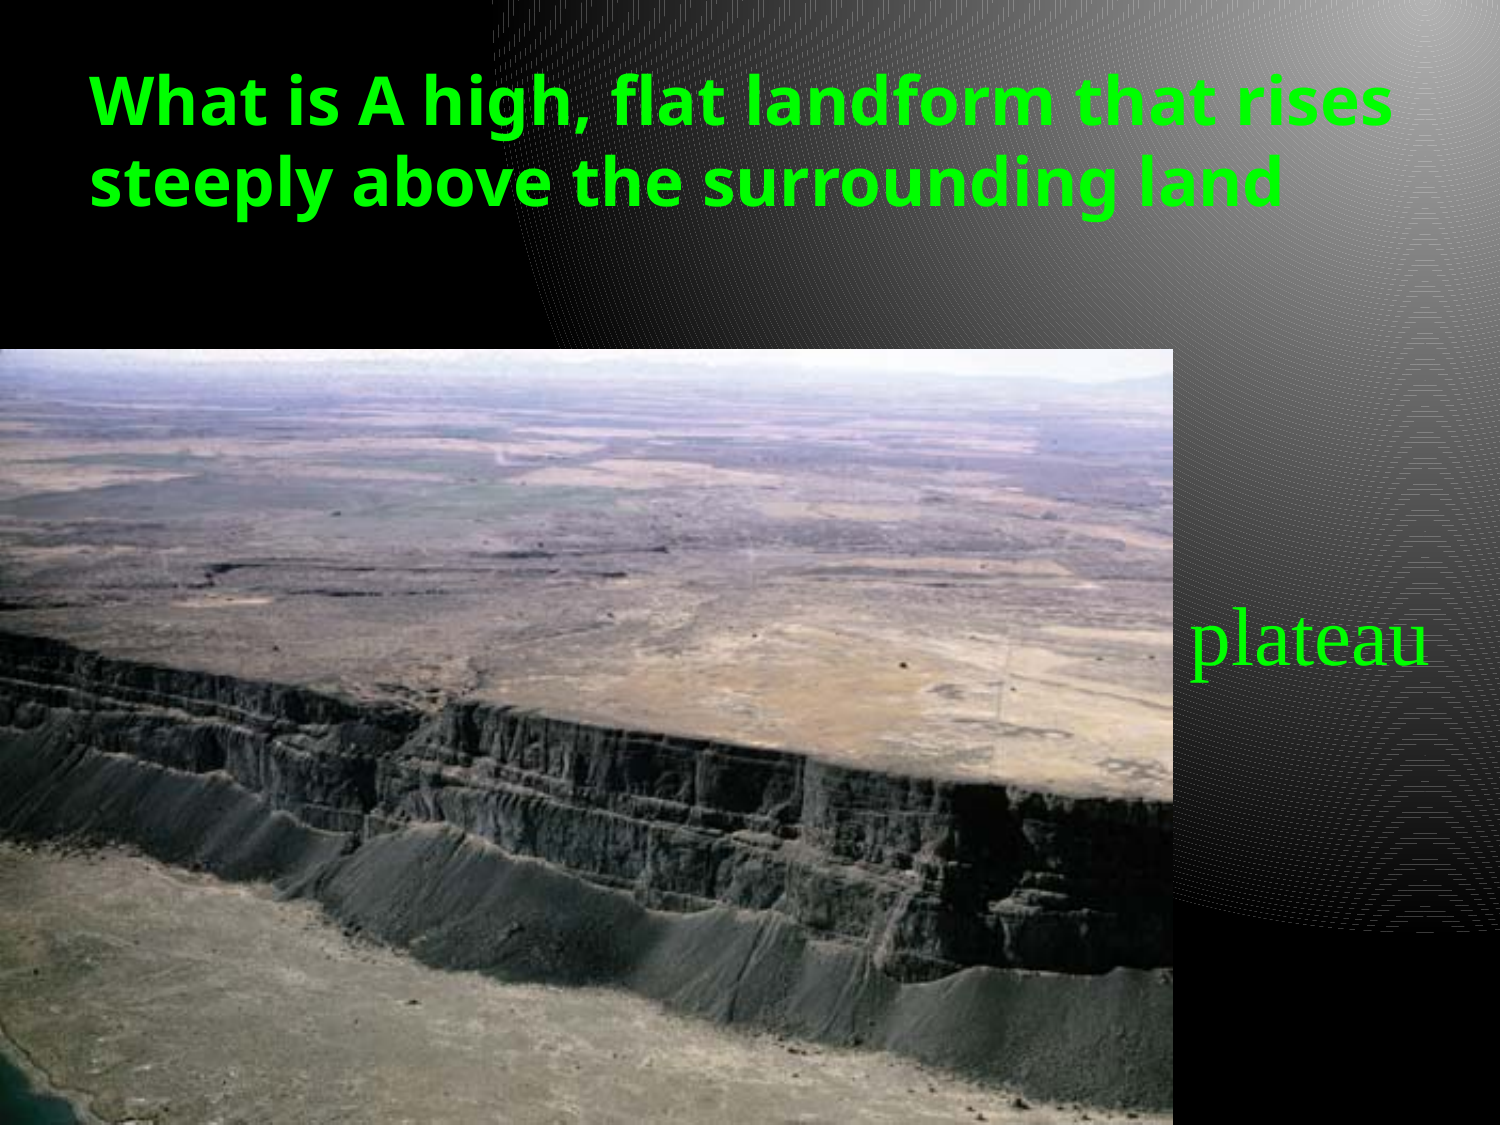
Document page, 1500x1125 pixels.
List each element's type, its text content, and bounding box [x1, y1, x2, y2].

title What is A high, flat landform that rises steeply above the surrounding land [75, 45, 1425, 233]
picture [0, 349, 1173, 1125]
text_box plateau [1178, 575, 1500, 690]
